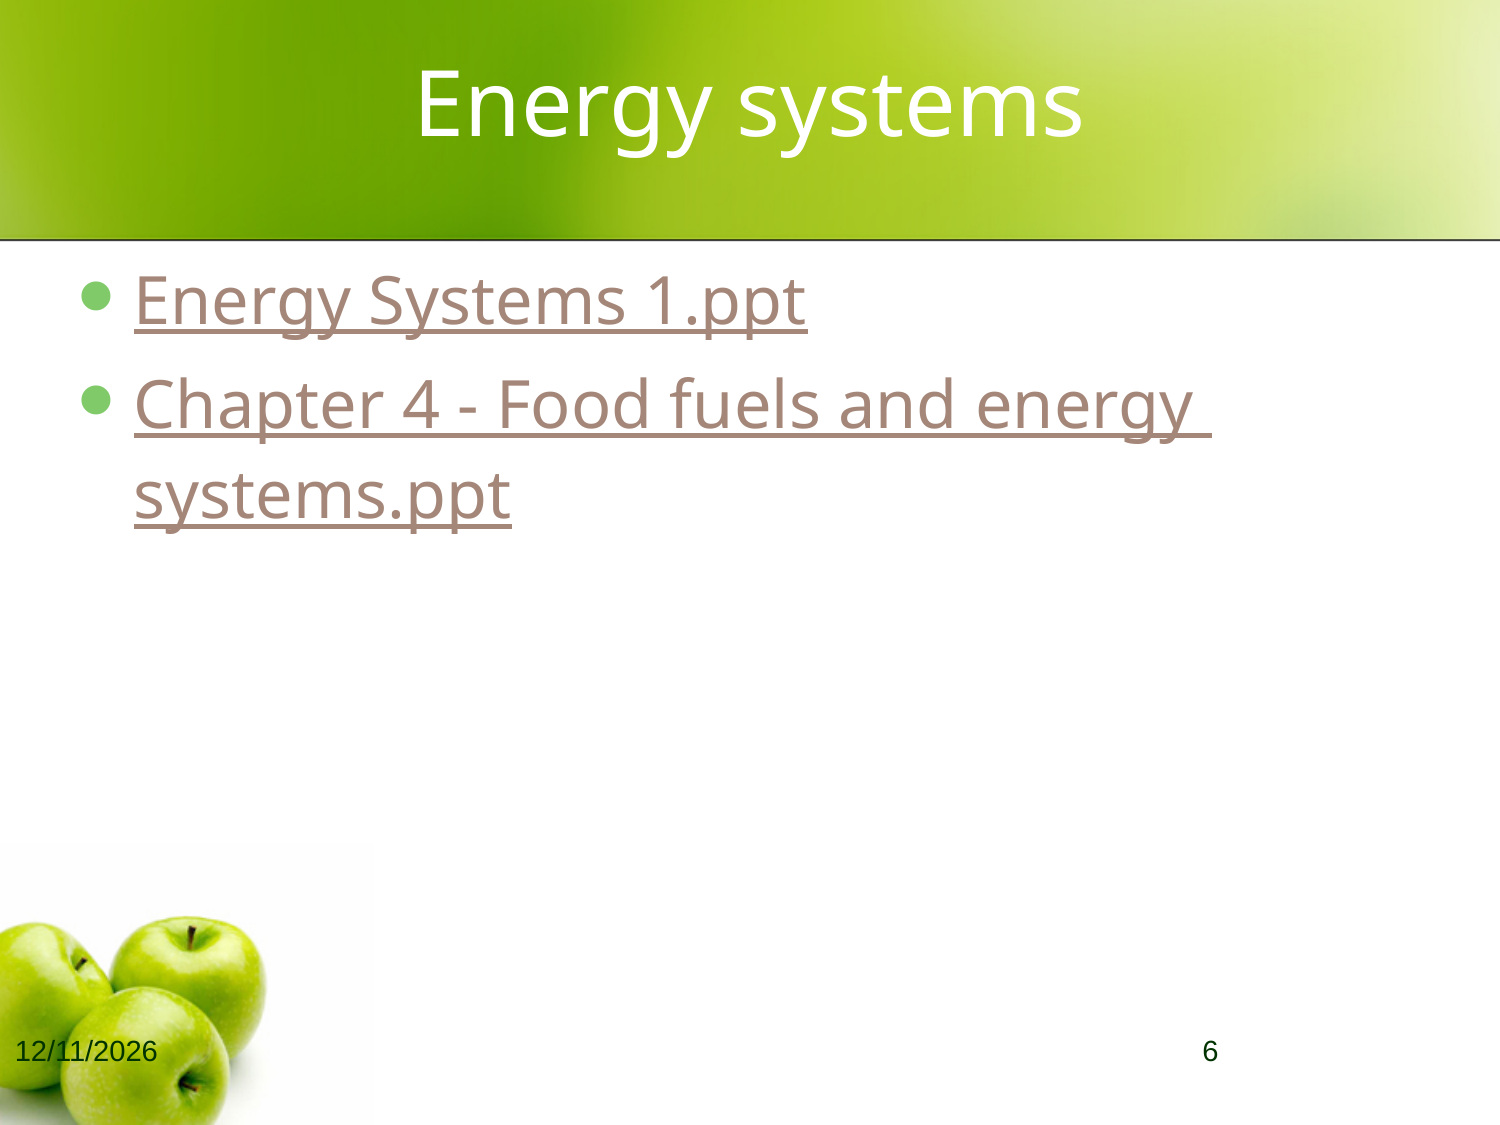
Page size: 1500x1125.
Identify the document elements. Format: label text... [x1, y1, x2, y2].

title Energy systems [62, 24, 1438, 176]
picture [0, 0, 1500, 1125]
slide_number 6 [1187, 1025, 1500, 1100]
list Energy Systems 1.ppt Chapter 4 - Food fuels and energy systems.ppt [62, 249, 1438, 913]
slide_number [0, 1025, 313, 1100]
